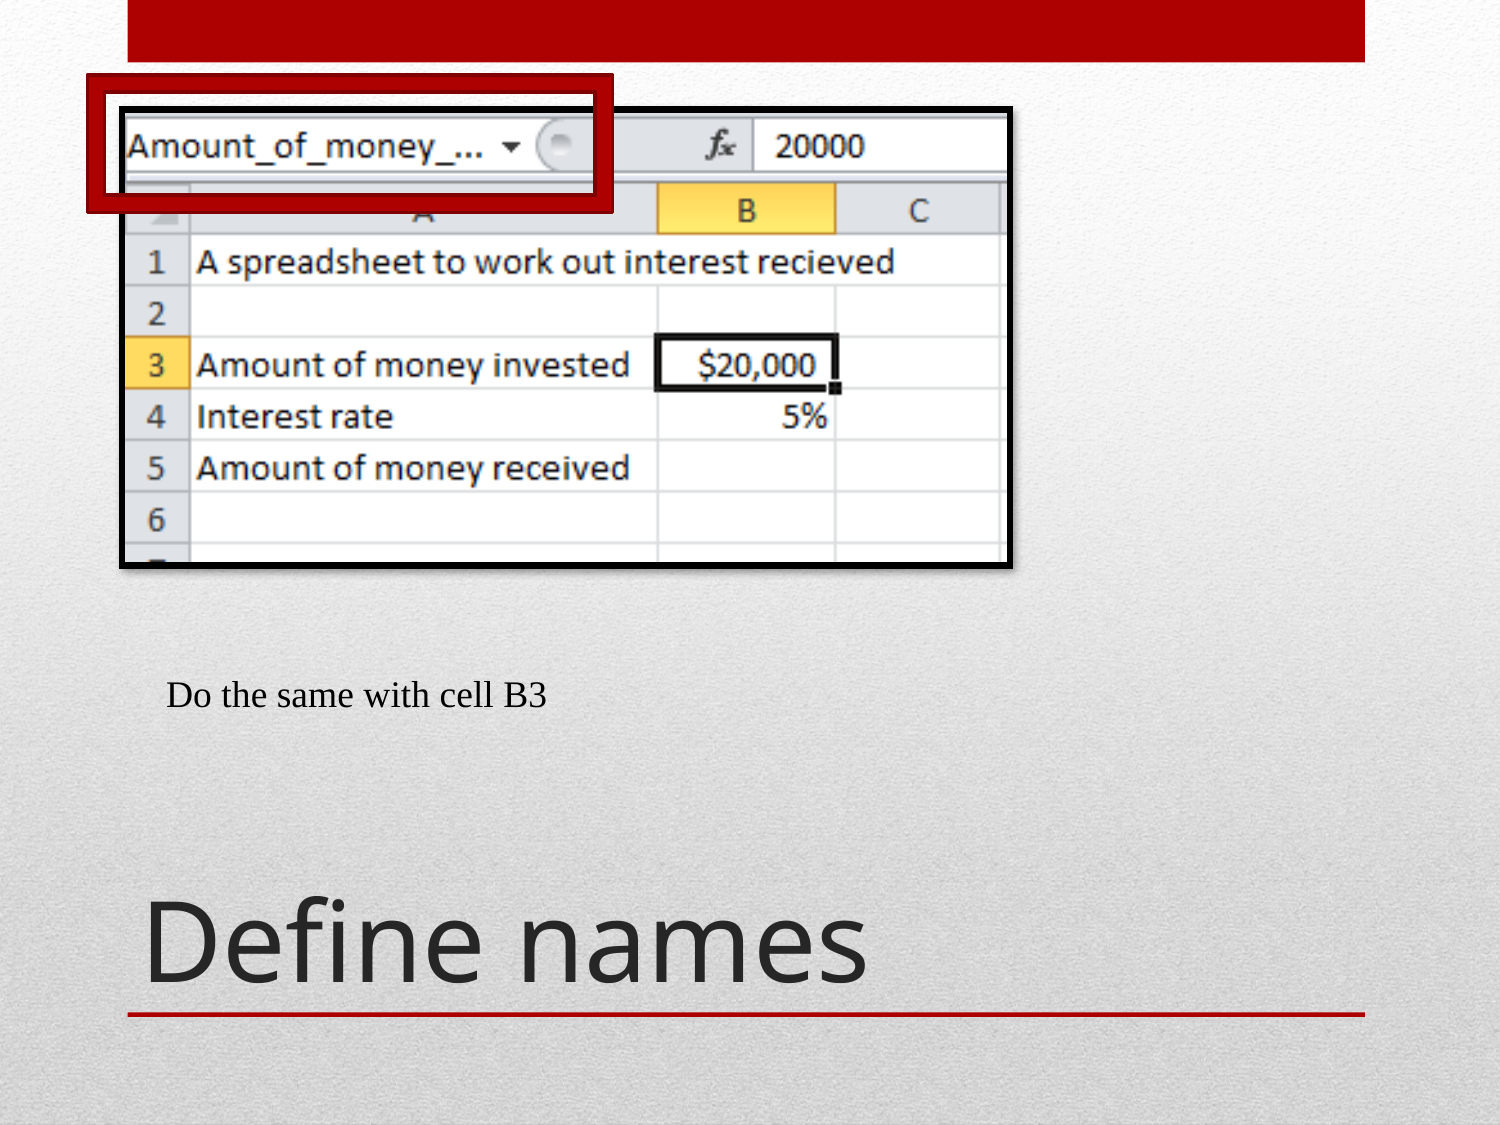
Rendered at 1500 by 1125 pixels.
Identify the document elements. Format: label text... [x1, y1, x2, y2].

text_box Do the same with cell B3 [151, 662, 563, 768]
title Define names [125, 750, 1238, 1013]
picture [124, 111, 1008, 564]
text_box [86, 73, 614, 214]
